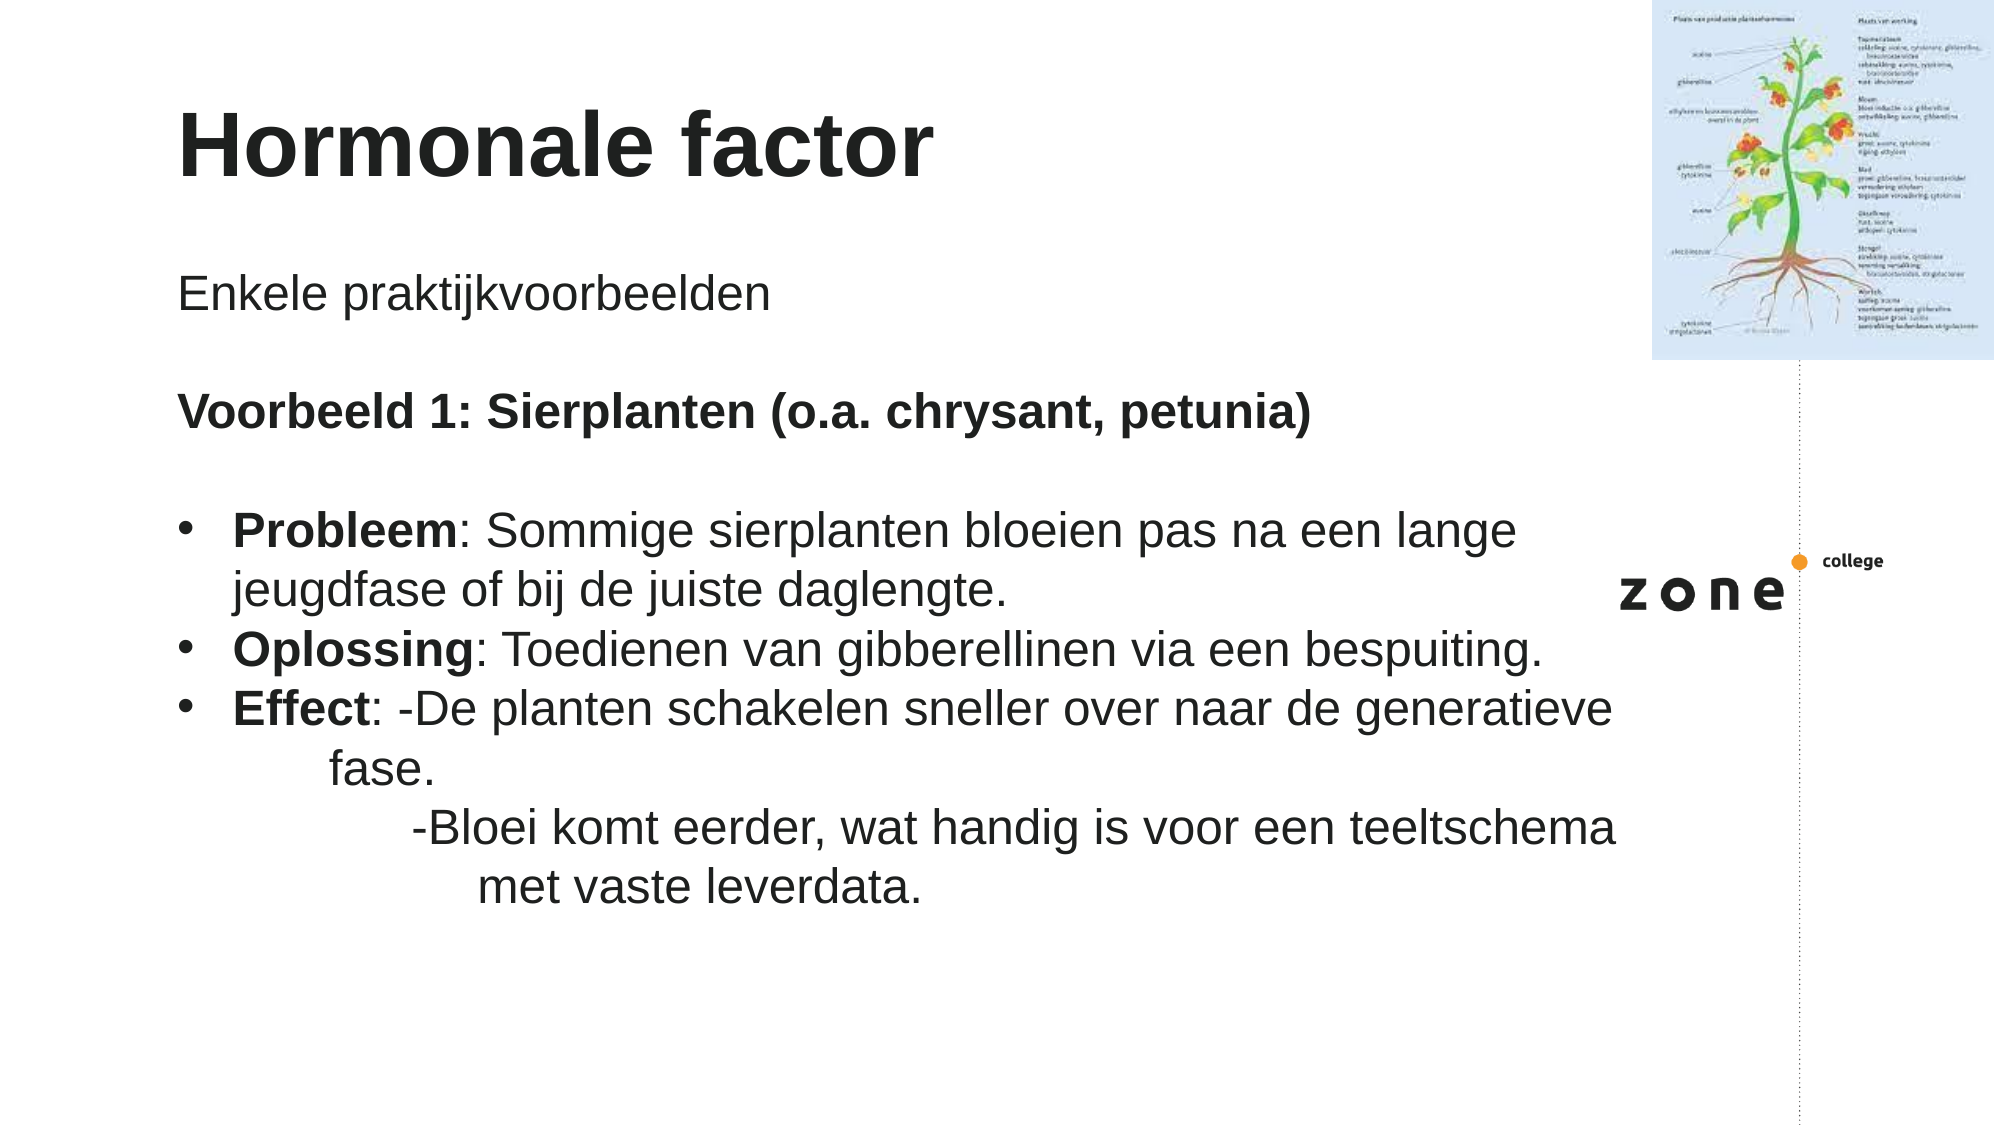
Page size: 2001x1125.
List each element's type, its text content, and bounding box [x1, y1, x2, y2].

picture [1596, 0, 2001, 1125]
title Hormonale factor [177, 97, 1471, 260]
list Enkele praktijkvoorbeelden Voorbeeld 1: Sierplanten (o.a. chrysant, petunia) Probleem: Sommige sierplanten bloeien pas na een lange jeugdfase of bij de juiste daglengte. Oplossing: Toedienen van gibberellinen via een bespuiting. Effect: -De planten schakelen sneller over naar de generatieve fase. -Bloei komt eerder, wat handig is voor een teeltschema met vaste leverdata. [177, 260, 1636, 1038]
